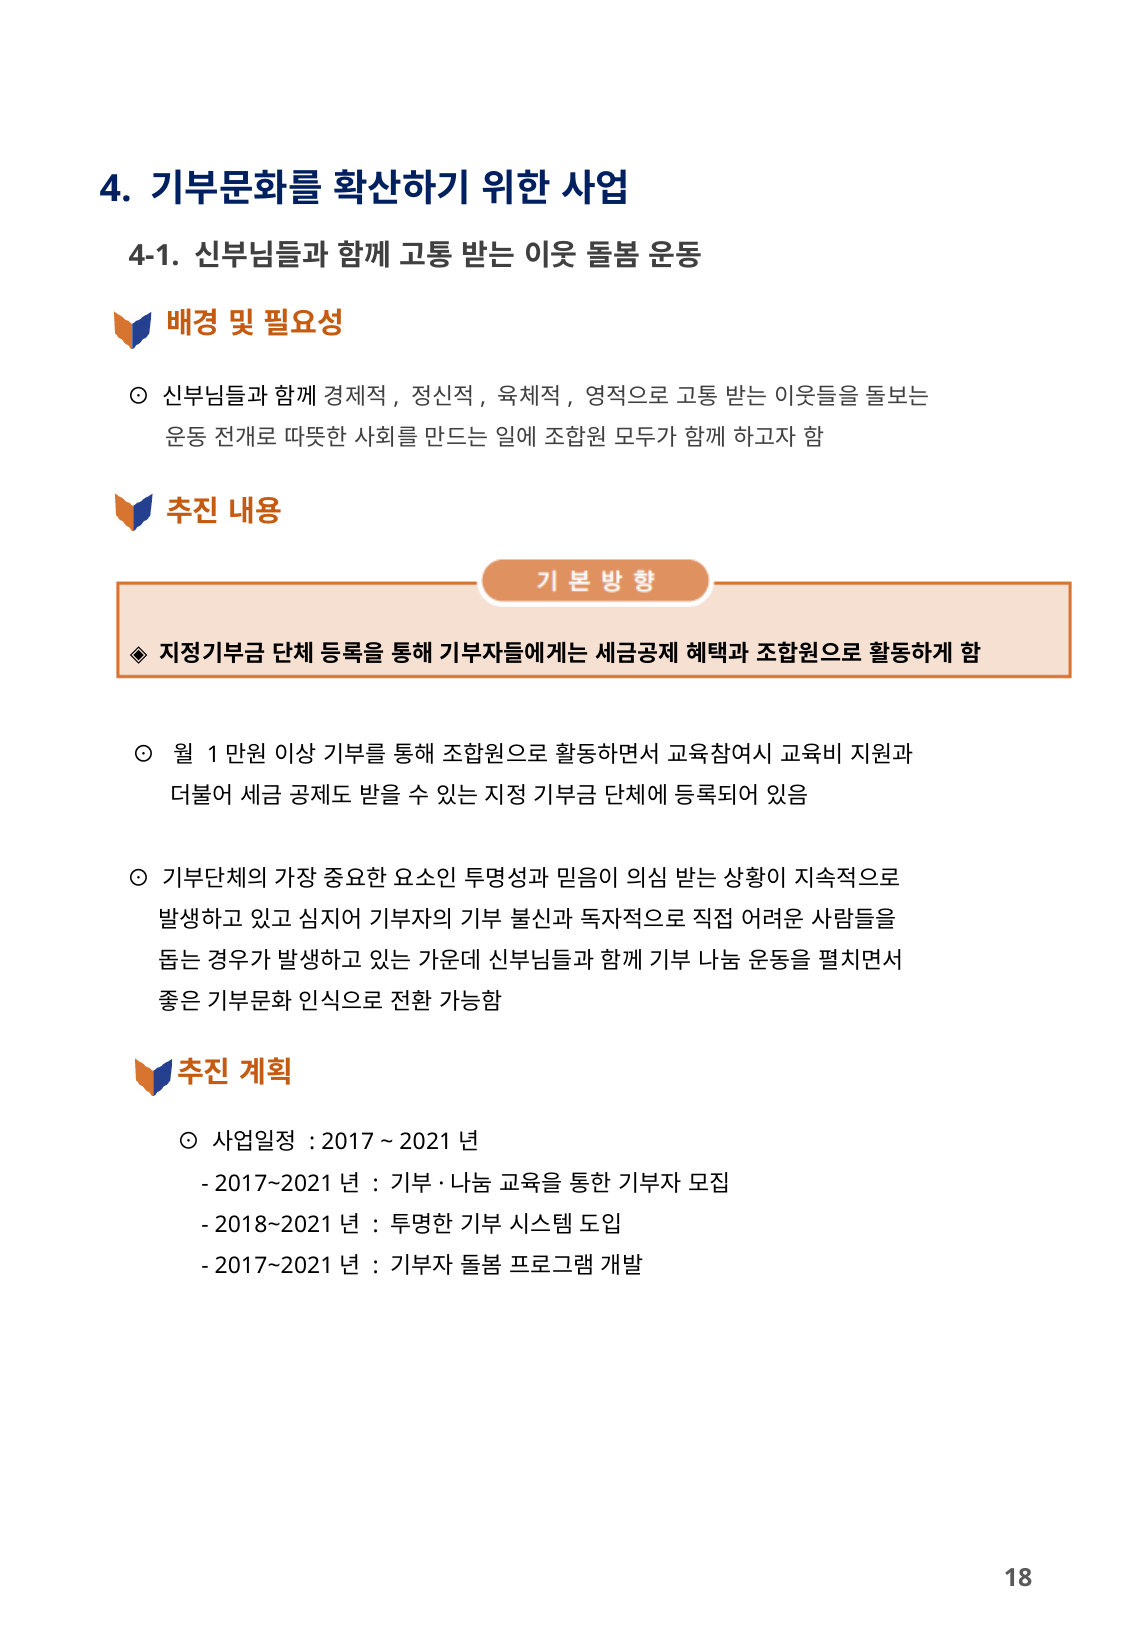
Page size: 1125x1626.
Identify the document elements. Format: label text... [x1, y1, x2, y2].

picture [133, 1056, 173, 1096]
text_box 배경 및 필요성 [151, 297, 1046, 348]
text_box ⊙ 기부단체의 가장 중요한 요소인 투명성과 믿음이 의심 받는 상황이 지속적으로 발생하고 있고 심지어 기부자의 기부 불신과 독자적으로 직접 어려운 사람들을 돕는 경우가 발생하고 있는 가운데 신부님들과 함께 기부 나눔 운동을 펼치면서 좋은 기부문화 인식으로 전환 가능함 [112, 842, 988, 1022]
picture [112, 555, 1075, 680]
text_box ⊙ 사업일정 : 2017 ~ 2021년 - 2017~2021년 : 기부·나눔 교육을 통한 기부자 모집 - 2018~2021년 : 투명한 기부 시스템 도입 - 2017~2021년 : 기부자 돌봄 프로그램 개발 [162, 1105, 1038, 1286]
text_box ⊙ 신부님들과 함께 경제적, 정신적, 육체적, 영적으로 고통 받는 이웃들을 돌보는 운동 전개로 따뜻한 사회를 만드는 일에 조합원 모두가 함께 하고자 함 [112, 360, 988, 458]
picture [112, 309, 152, 349]
text_box 4-1. 신부님들과 함께 고통 받는 이웃 돌봄 운동 [113, 228, 988, 279]
text_box 18 [963, 1554, 1048, 1599]
text_box 추진 내용 [151, 484, 1046, 535]
text_box ⊙ 월 1만원 이상 기부를 통해 조합원으로 활동하면서 교육참여시 교육비 지원과 더불어 세금 공제도 받을 수 있는 지정 기부금 단체에 등록되어 있음 [117, 717, 993, 816]
text_box 4. 기부문화를 확산하기 위한 사업 [84, 157, 860, 217]
text_box 추진 계획 [162, 1046, 1057, 1096]
picture [113, 491, 153, 531]
